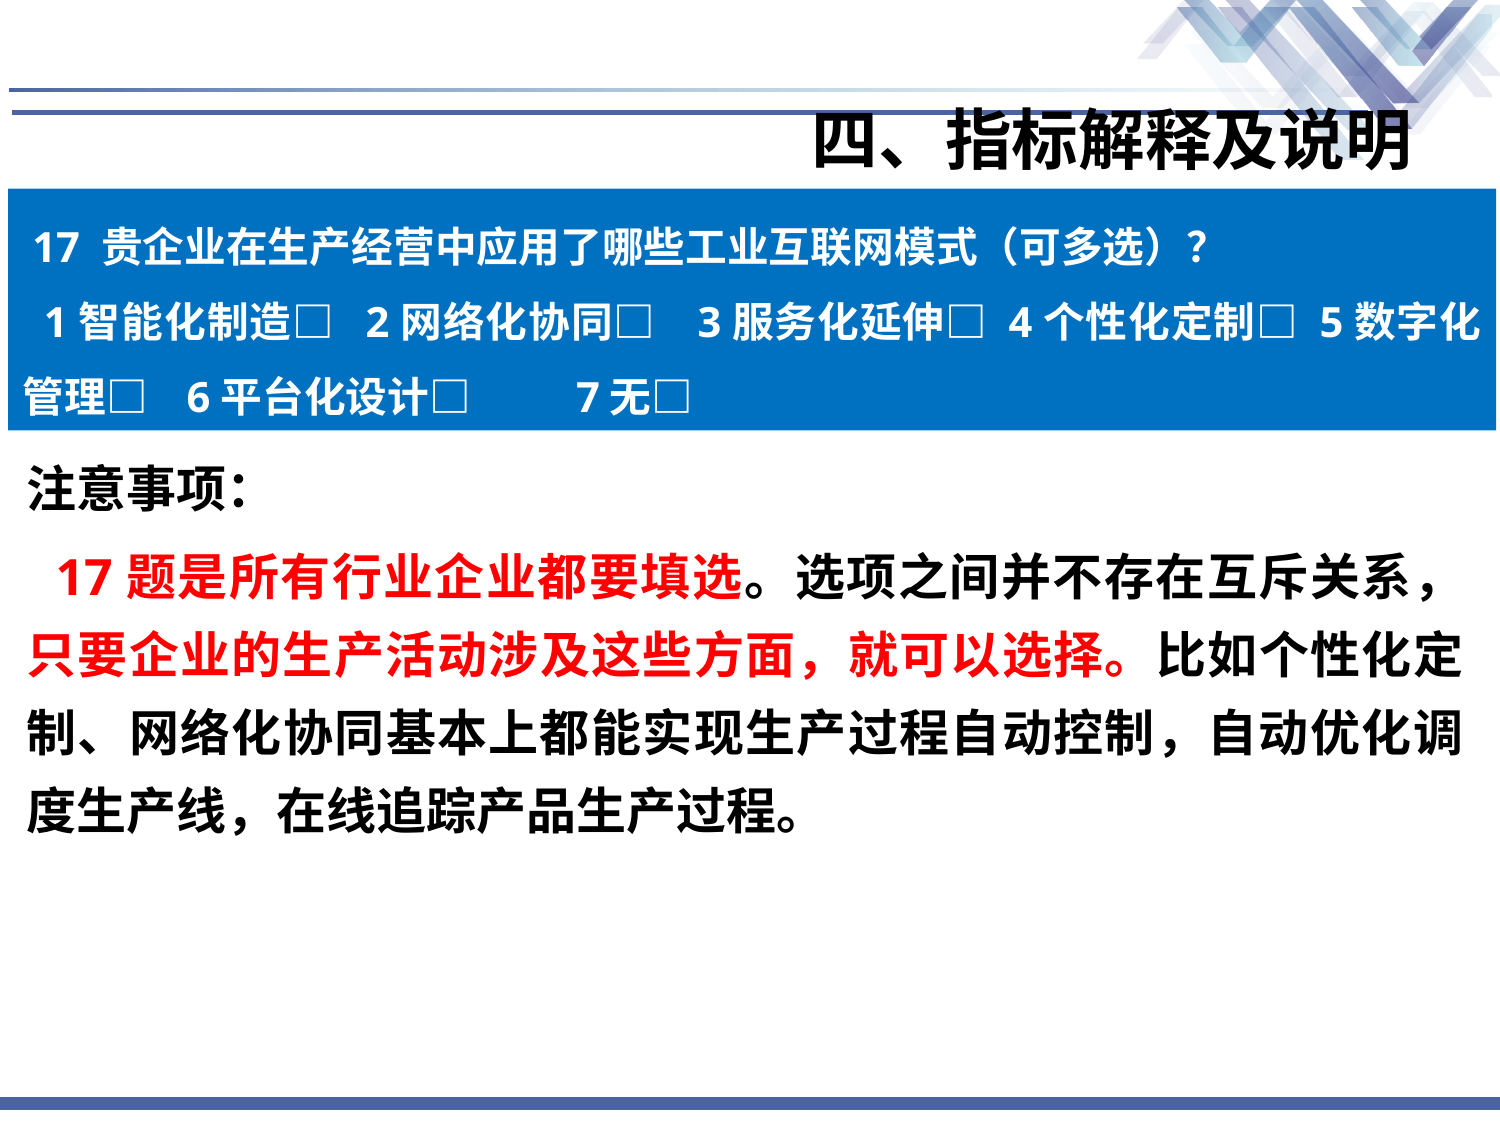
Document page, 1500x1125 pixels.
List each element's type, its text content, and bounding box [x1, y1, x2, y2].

list 注意事项： 17题是所有行业企业都要填选。选项之间并不存在互斥关系，只要企业的生产活动涉及这些方面，就可以选择。比如个性化定制、网络化协同基本上都能实现生产过程自动控制，自动优化调度生产线，在线追踪产品生产过程。 [11, 432, 1478, 1125]
text_box 17 贵企业在生产经营中应用了哪些工业互联网模式（可多选）？ 1智能化制造□ 2网络化协同□ 3服务化延伸□ 4个性化定制□ 5数字化管理□ 6平台化设计□ 7无□ [8, 188, 1497, 431]
picture [0, 0, 1500, 1125]
title 四、指标解释及说明 [77, 90, 1428, 168]
